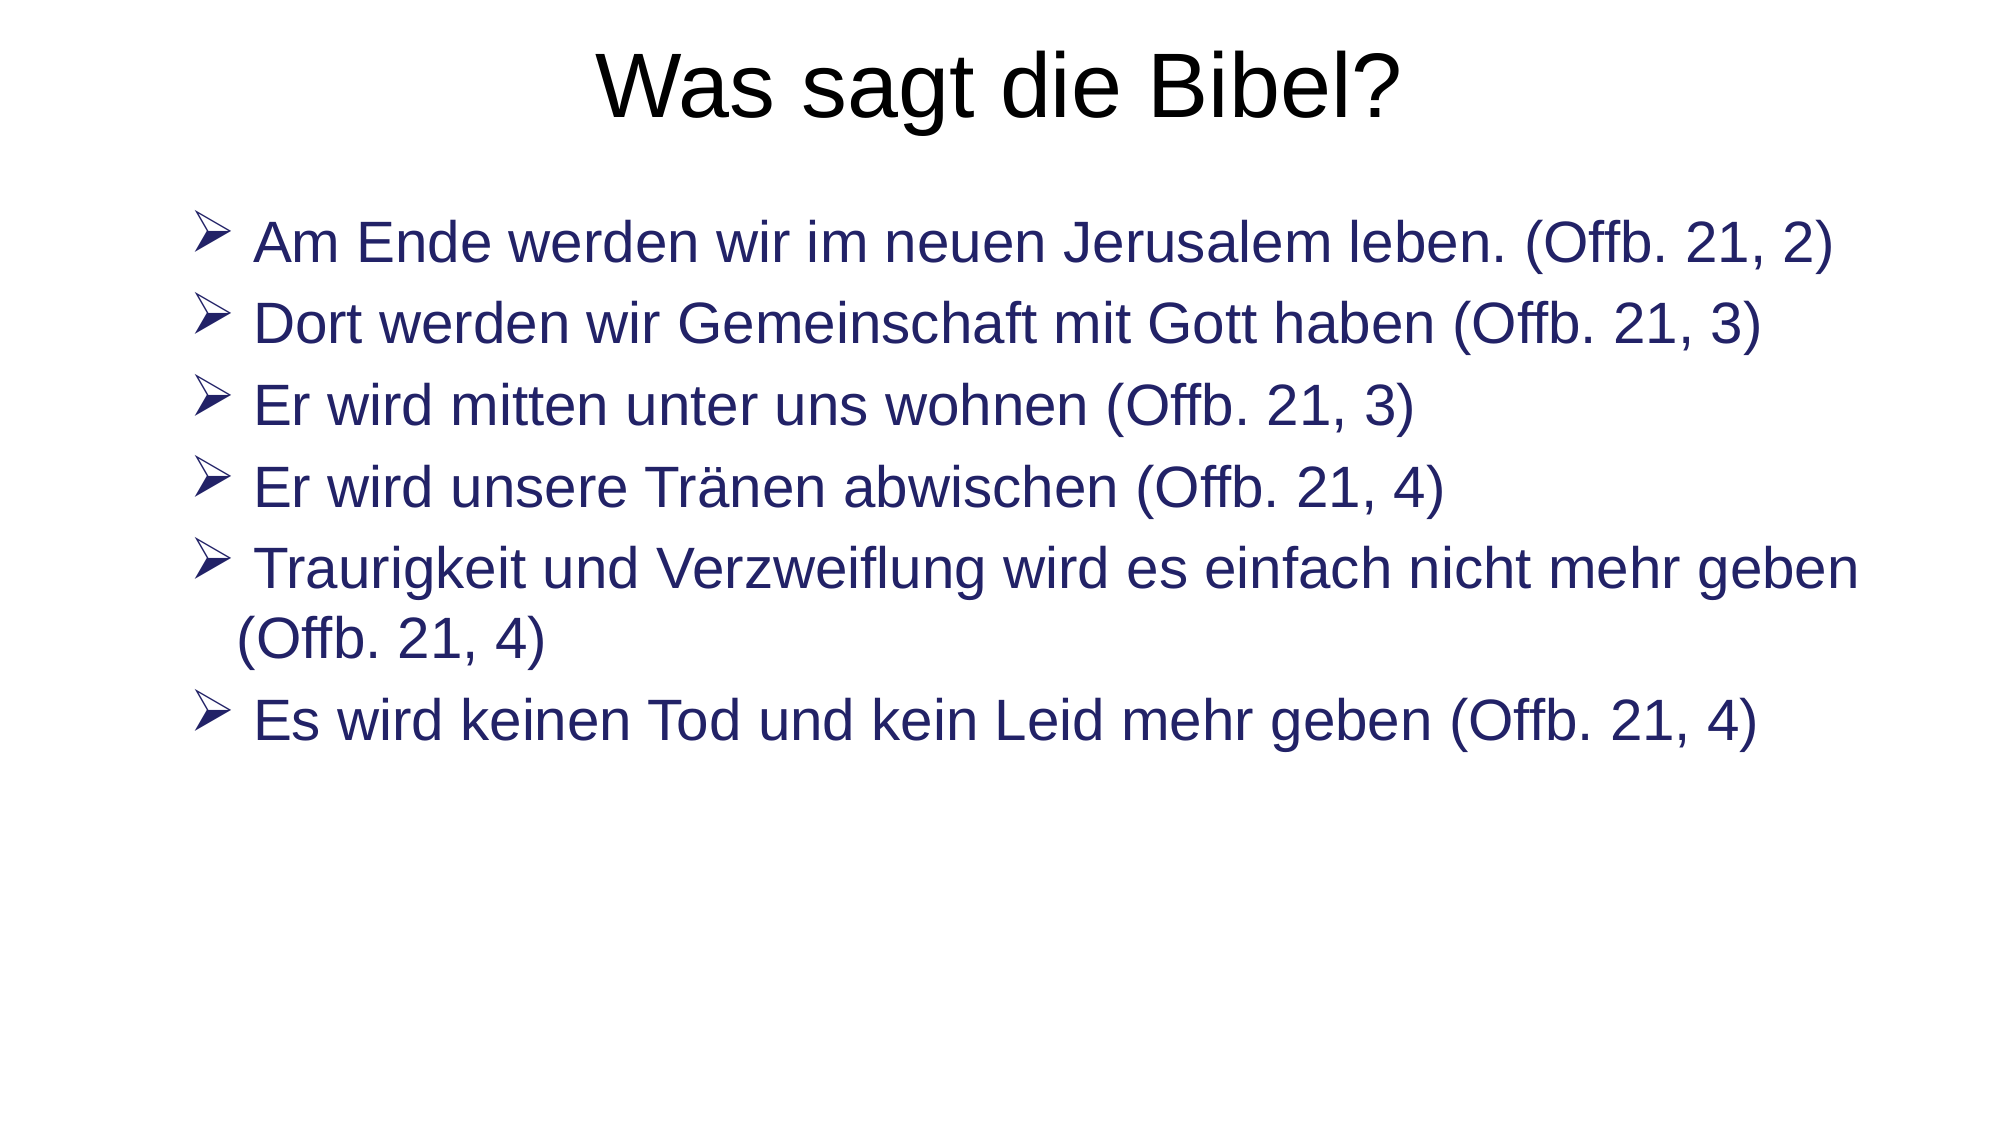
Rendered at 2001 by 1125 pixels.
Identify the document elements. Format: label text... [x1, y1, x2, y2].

text_box Was sagt die Bibel? [324, 0, 1675, 161]
list Am Ende werden wir im neuen Jerusalem leben. (Offb. 21, 2) Dort werden wir Gemeinschaft mit Gott haben (Offb. 21, 3) Er wird mitten unter uns wohnen (Offb. 21, 3) Er wird unsere Tränen abwischen (Offb. 21, 4) Traurigkeit und Verzweiflung wird es einfach nicht mehr geben (Offb. 21, 4) Es wird keinen Tod und kein Leid mehr geben (Offb. 21, 4) [99, 196, 1900, 1005]
